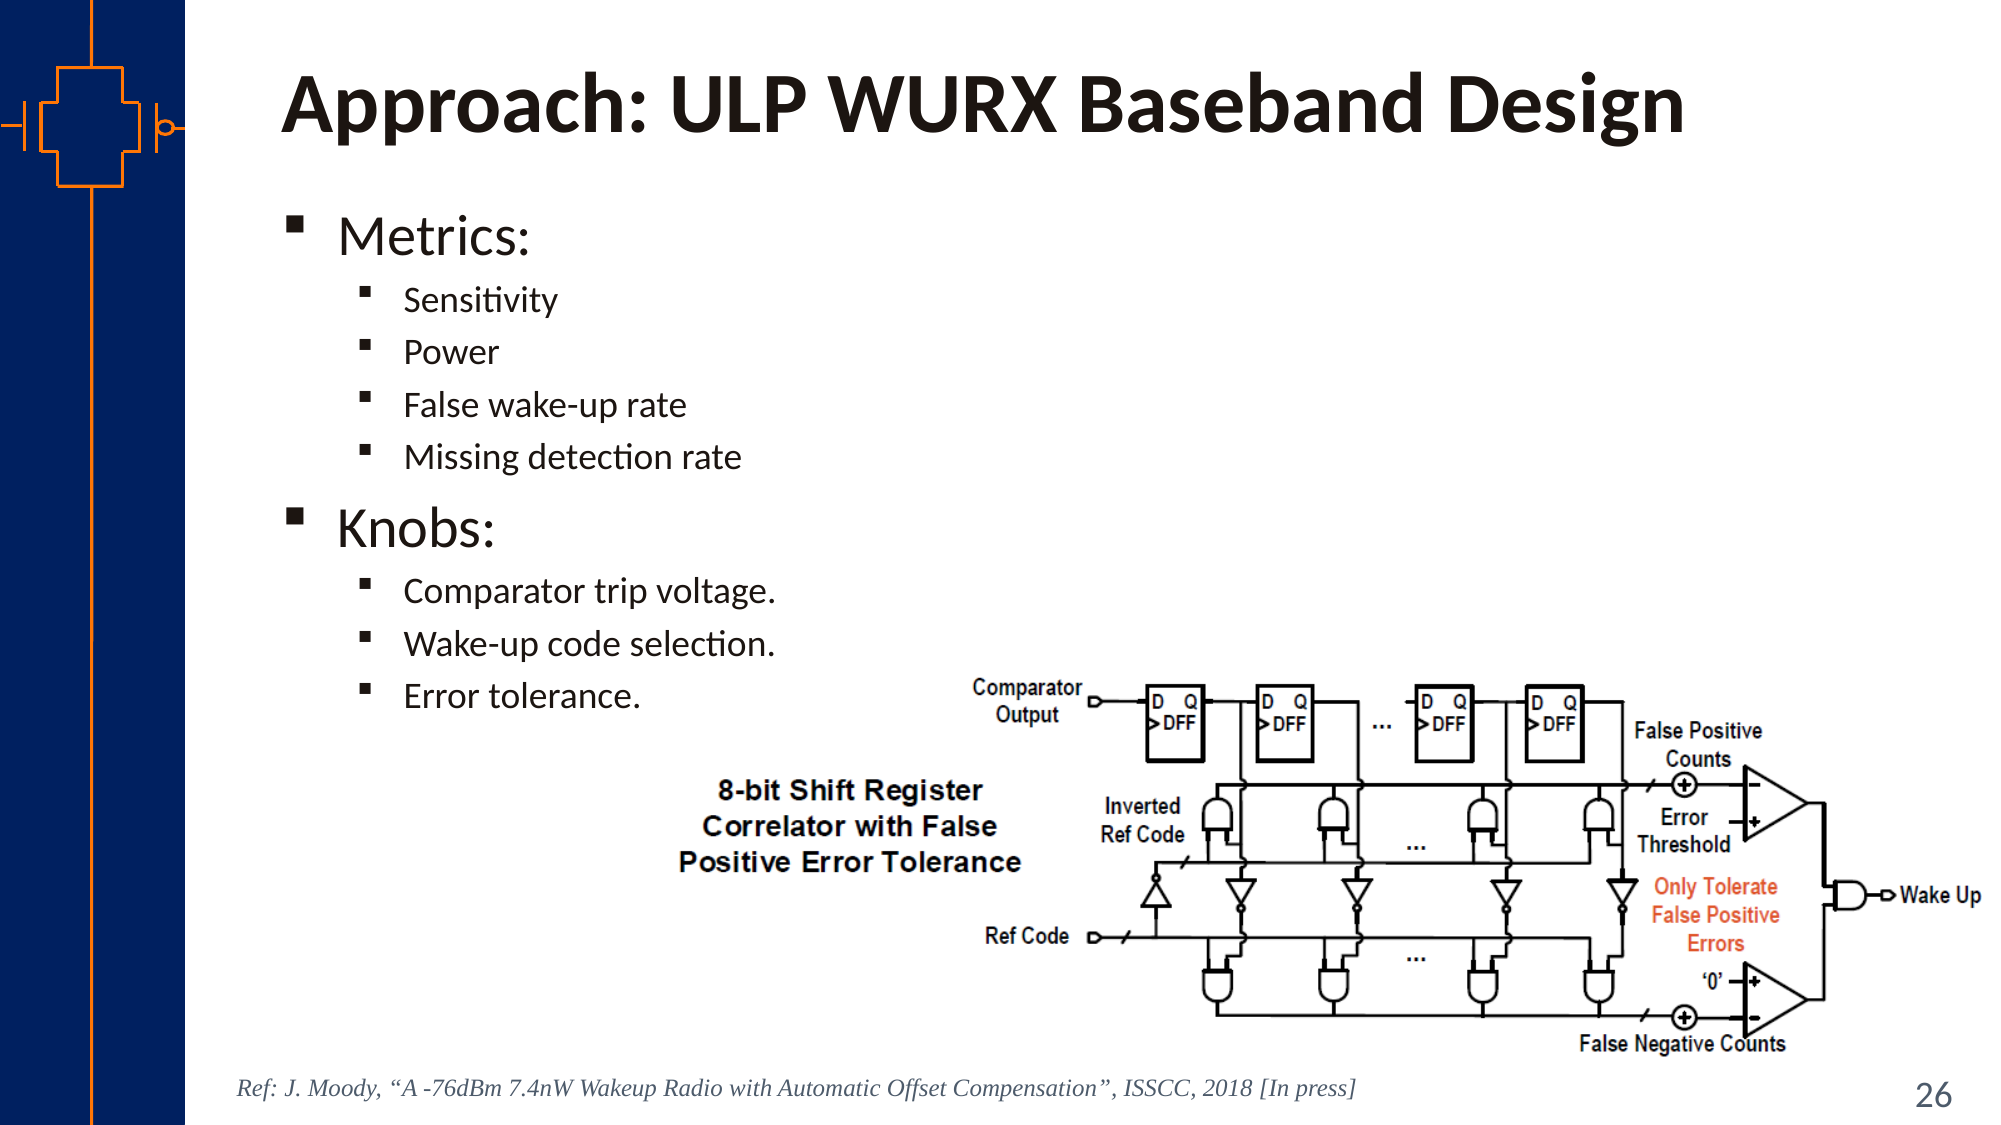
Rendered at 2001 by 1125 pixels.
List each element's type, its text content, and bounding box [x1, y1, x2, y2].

slide_number 26 [1899, 1074, 1984, 1123]
list Metrics: Sensitivity Power False wake-up rate Missing detection rate Knobs: Comparator trip voltage. Wake-up code selection. Error tolerance. [266, 189, 1900, 1049]
text_box Ref: J. Moody, “A -76dBm 7.4nW Wakeup Radio with Automatic Offset Compensation”, ISSCC, 2018 [In press] [221, 1064, 1945, 1110]
picture [666, 673, 2000, 1063]
title Approach: ULP WURX Baseband Design [266, 37, 1850, 157]
